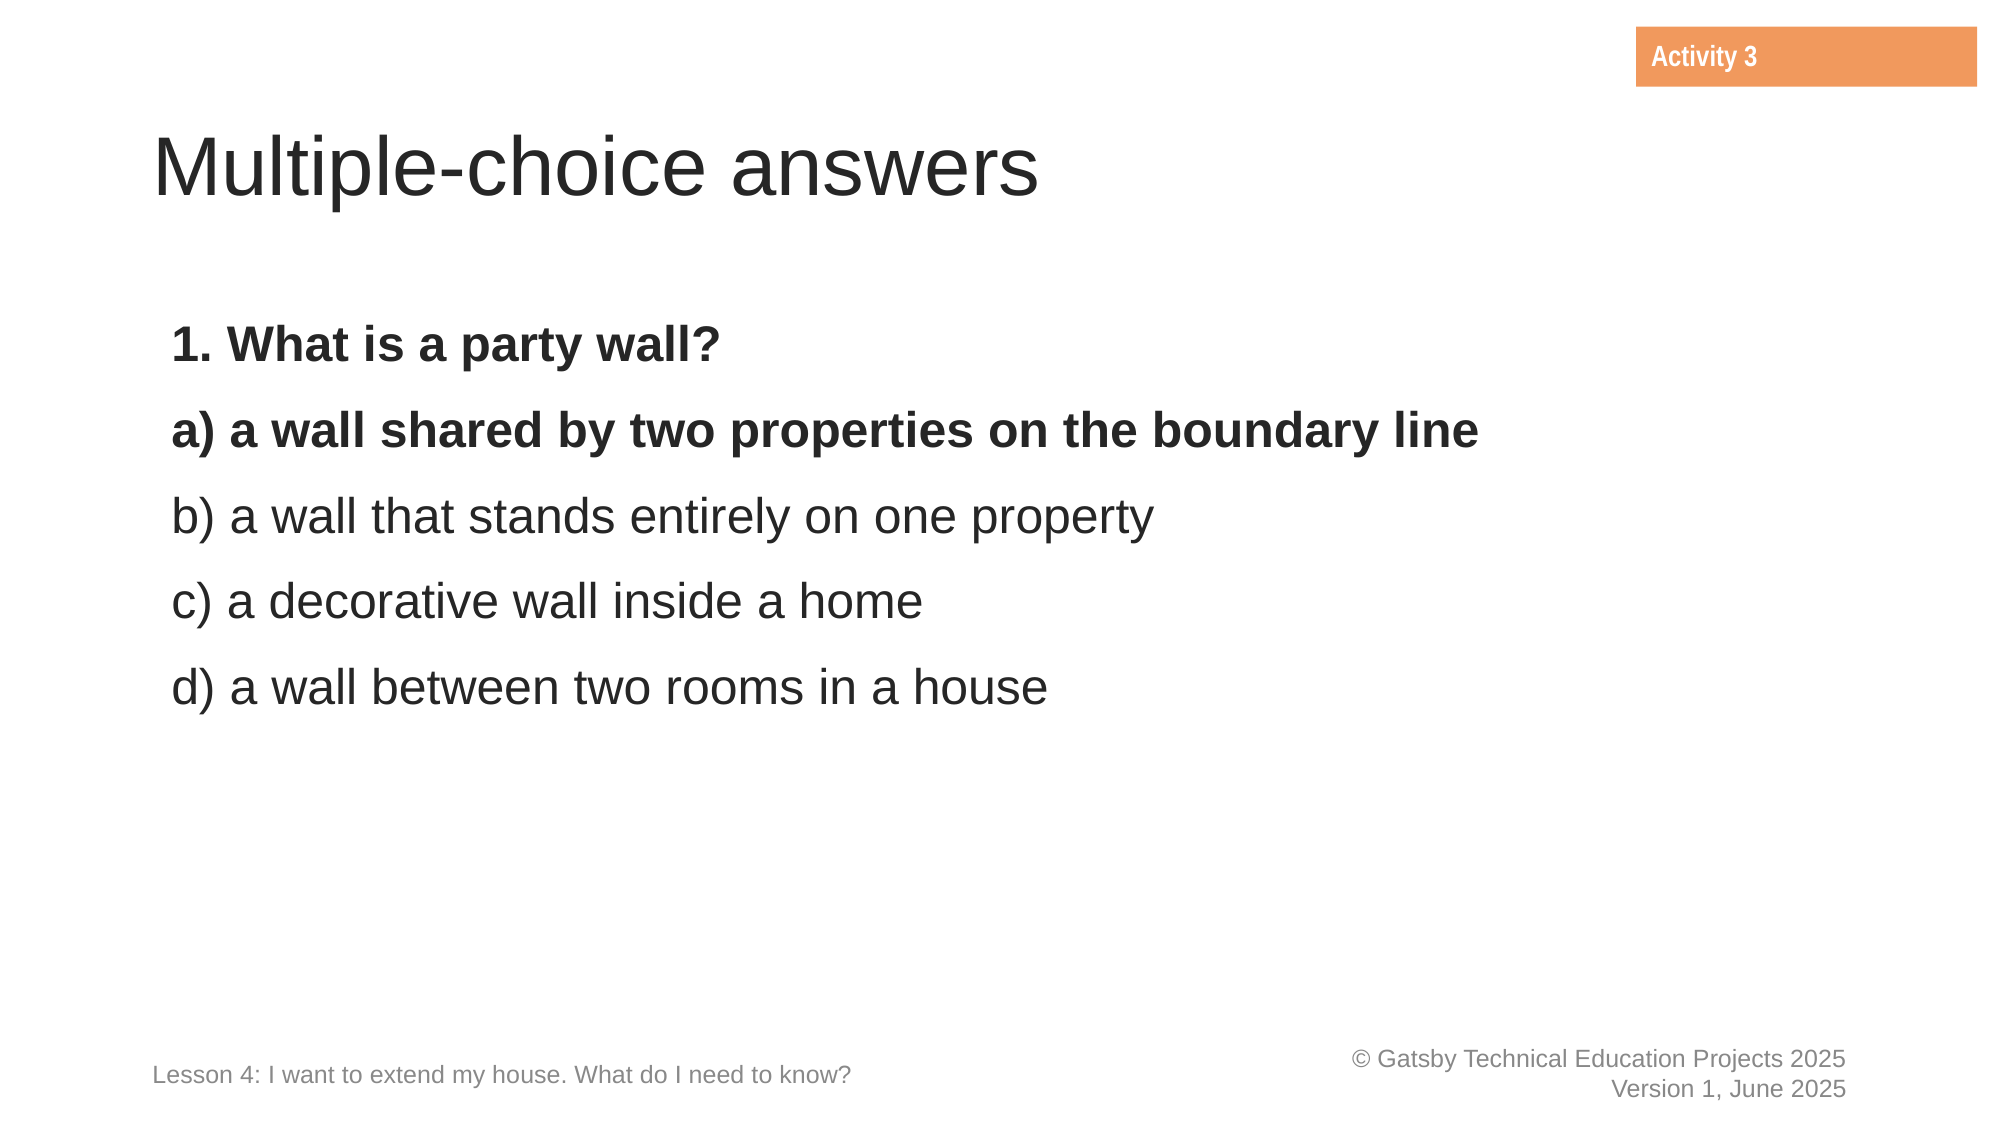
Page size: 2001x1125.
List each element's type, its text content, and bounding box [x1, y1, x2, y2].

list 1. What is a party wall? a) a wall shared by two properties on the boundary line b) a wall that stands entirely on one property c) a decorative wall inside a home d) a wall between two rooms in a house [137, 299, 1637, 1014]
list Activity 3 [1636, 26, 1978, 87]
list Lesson 4: I want to extend my house. What do I need to know? [137, 1042, 905, 1103]
title Multiple-choice answers [137, 59, 1863, 278]
